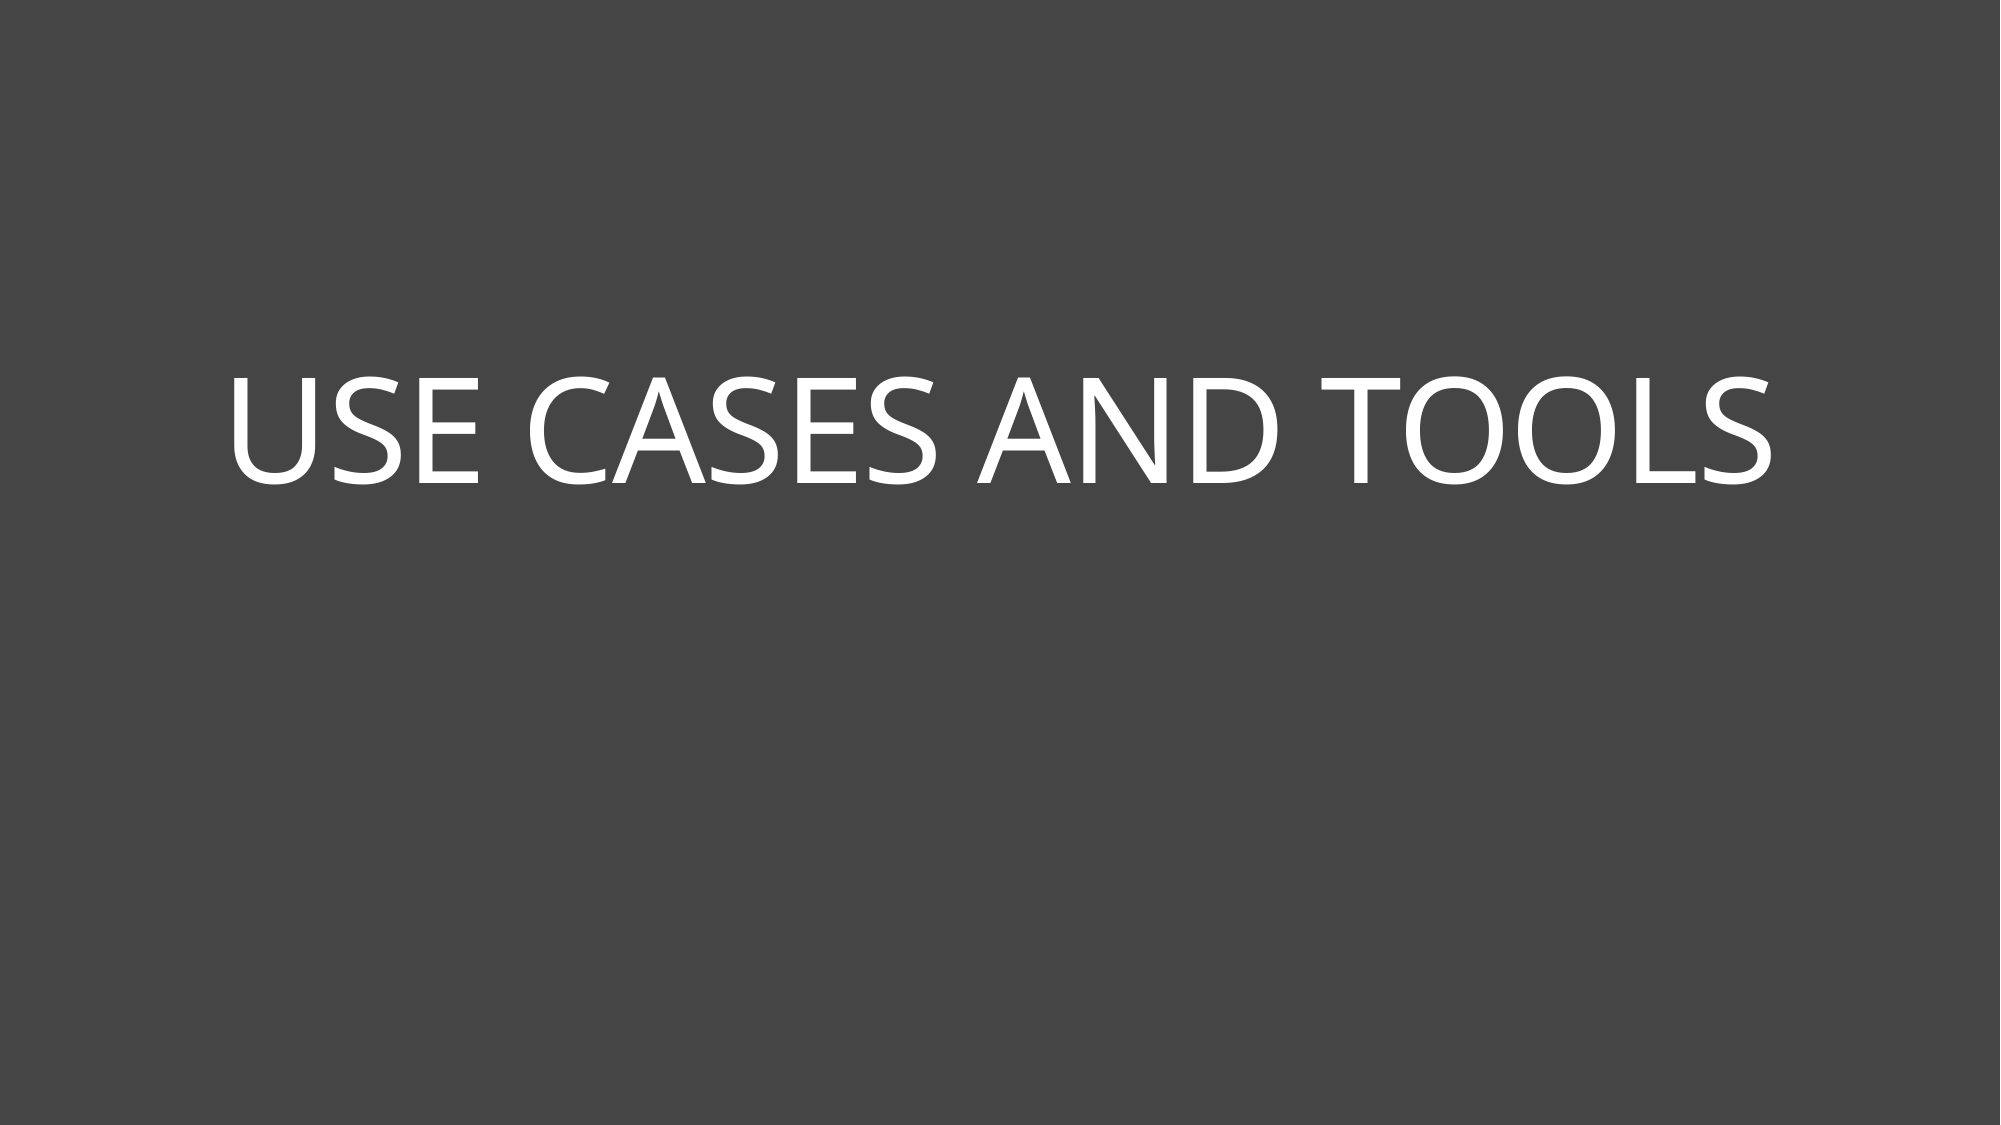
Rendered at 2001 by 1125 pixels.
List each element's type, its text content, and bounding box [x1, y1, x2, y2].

title use cases and Tools [44, 341, 1956, 532]
